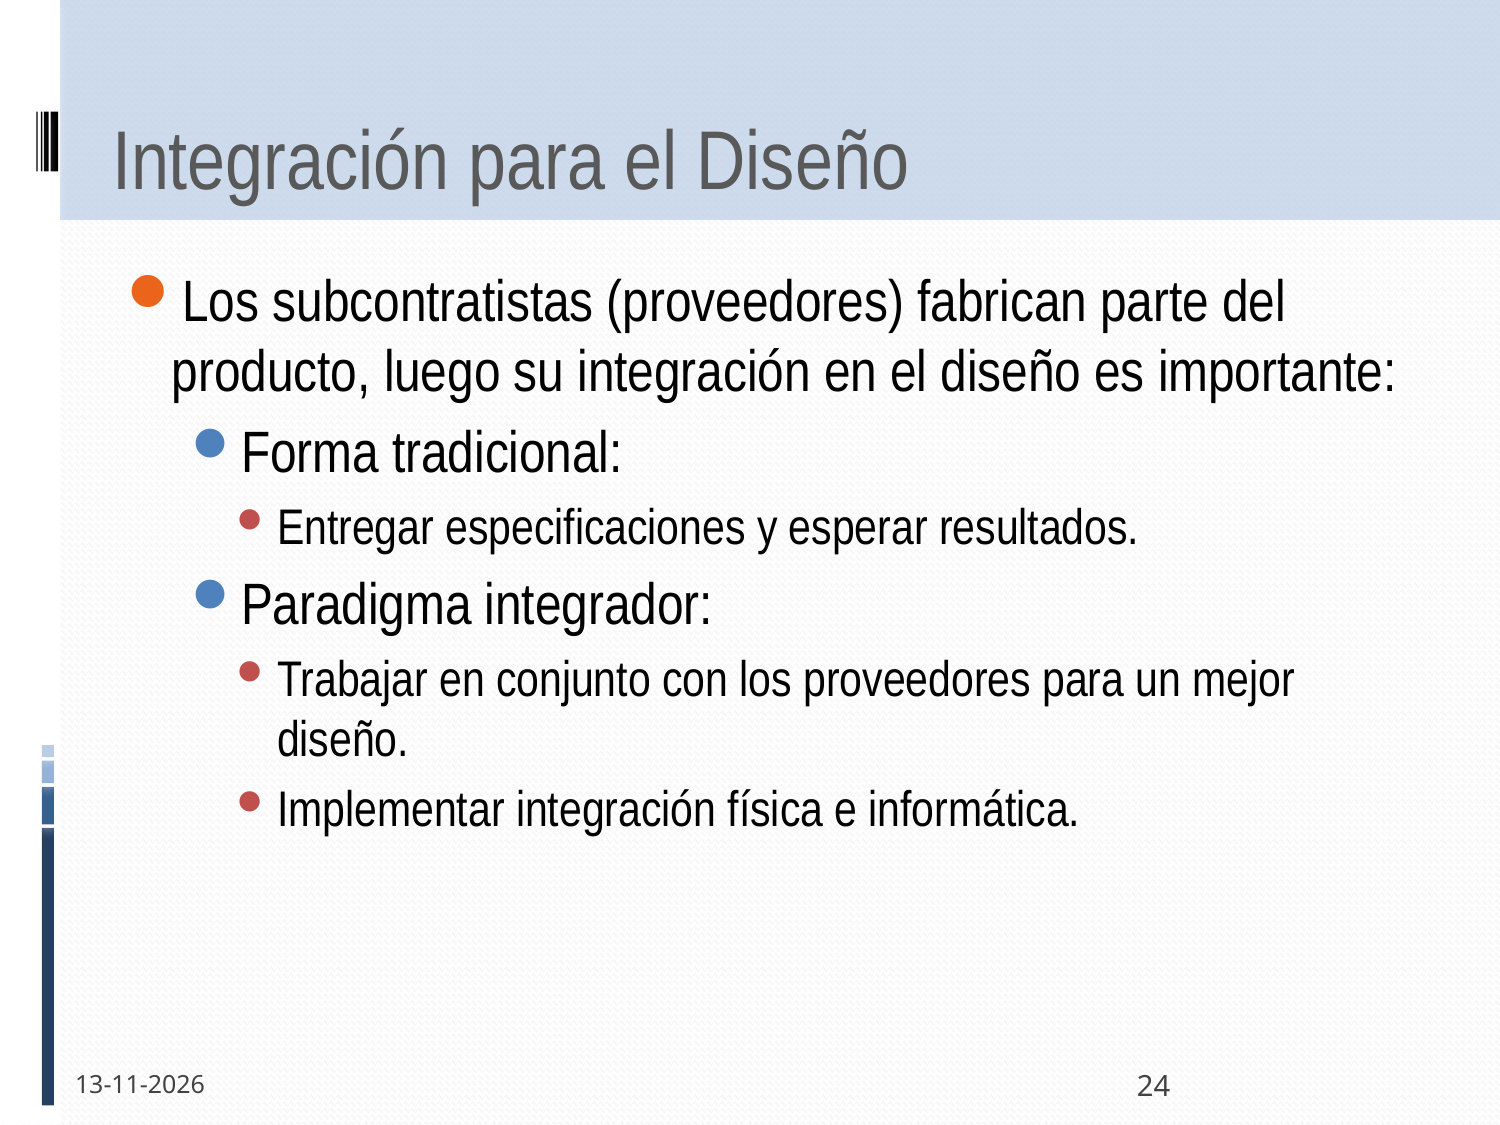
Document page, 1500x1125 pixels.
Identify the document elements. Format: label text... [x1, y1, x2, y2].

title Integración para el Diseño [111, 18, 1436, 207]
slide_number 24 [1045, 1046, 1171, 1107]
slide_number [75, 1042, 243, 1103]
list Los subcontratistas (proveedores) fabrican parte del producto, luego su integración en el diseño es importante: Forma tradicional: Entregar especificaciones y esperar resultados. Paradigma integrador: Trabajar en conjunto con los proveedores para un mejor diseño. Implementar integración física e informática. [111, 255, 1436, 1038]
